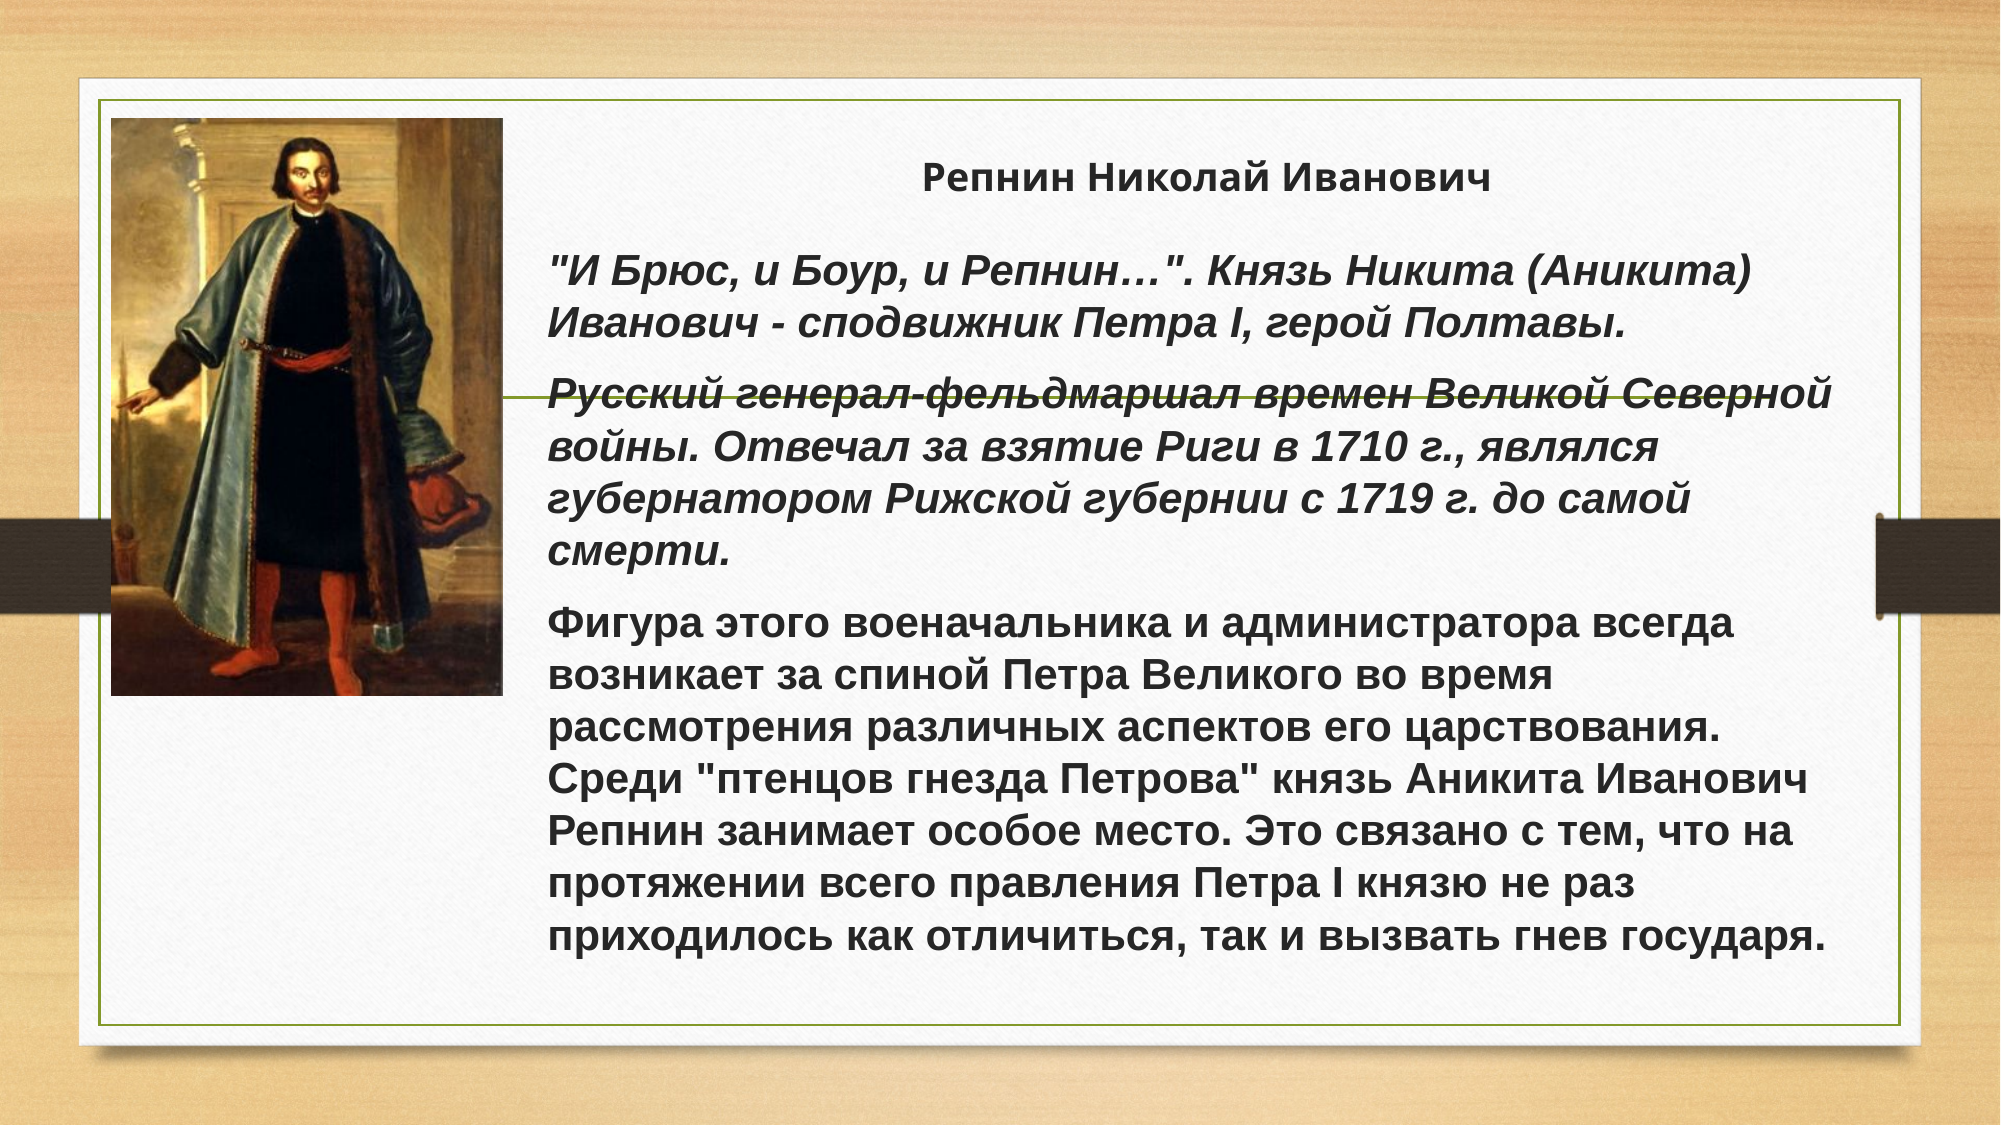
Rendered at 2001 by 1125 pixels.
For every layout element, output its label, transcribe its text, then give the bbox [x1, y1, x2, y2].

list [111, 118, 503, 696]
list "И Брюс, и Боур, и Репнин…". Князь Никита (Аникита) Иванович - сподвижник Петра I, герой Полтавы. Русский генерал-фельдмаршал времен Великой Северной войны. Отвечал за взятие Риги в 1710 г., являлся губернатором Рижской губернии с 1719 г. до самой смерти. Фигура этого военачальника и администратора всегда возникает за спиной Петра Великого во время рассмотрения различных аспектов его царствования. Среди "птенцов гнезда Петрова" князь Аникита Иванович Репнин занимает особое место. Это связано с тем, что на протяжении всего правления Петра I князю не раз приходилось как отличиться, так и вызвать гнев государя. [532, 234, 1866, 1014]
title Репнин Николай Иванович [532, 143, 1882, 255]
picture [0, 0, 2001, 1125]
